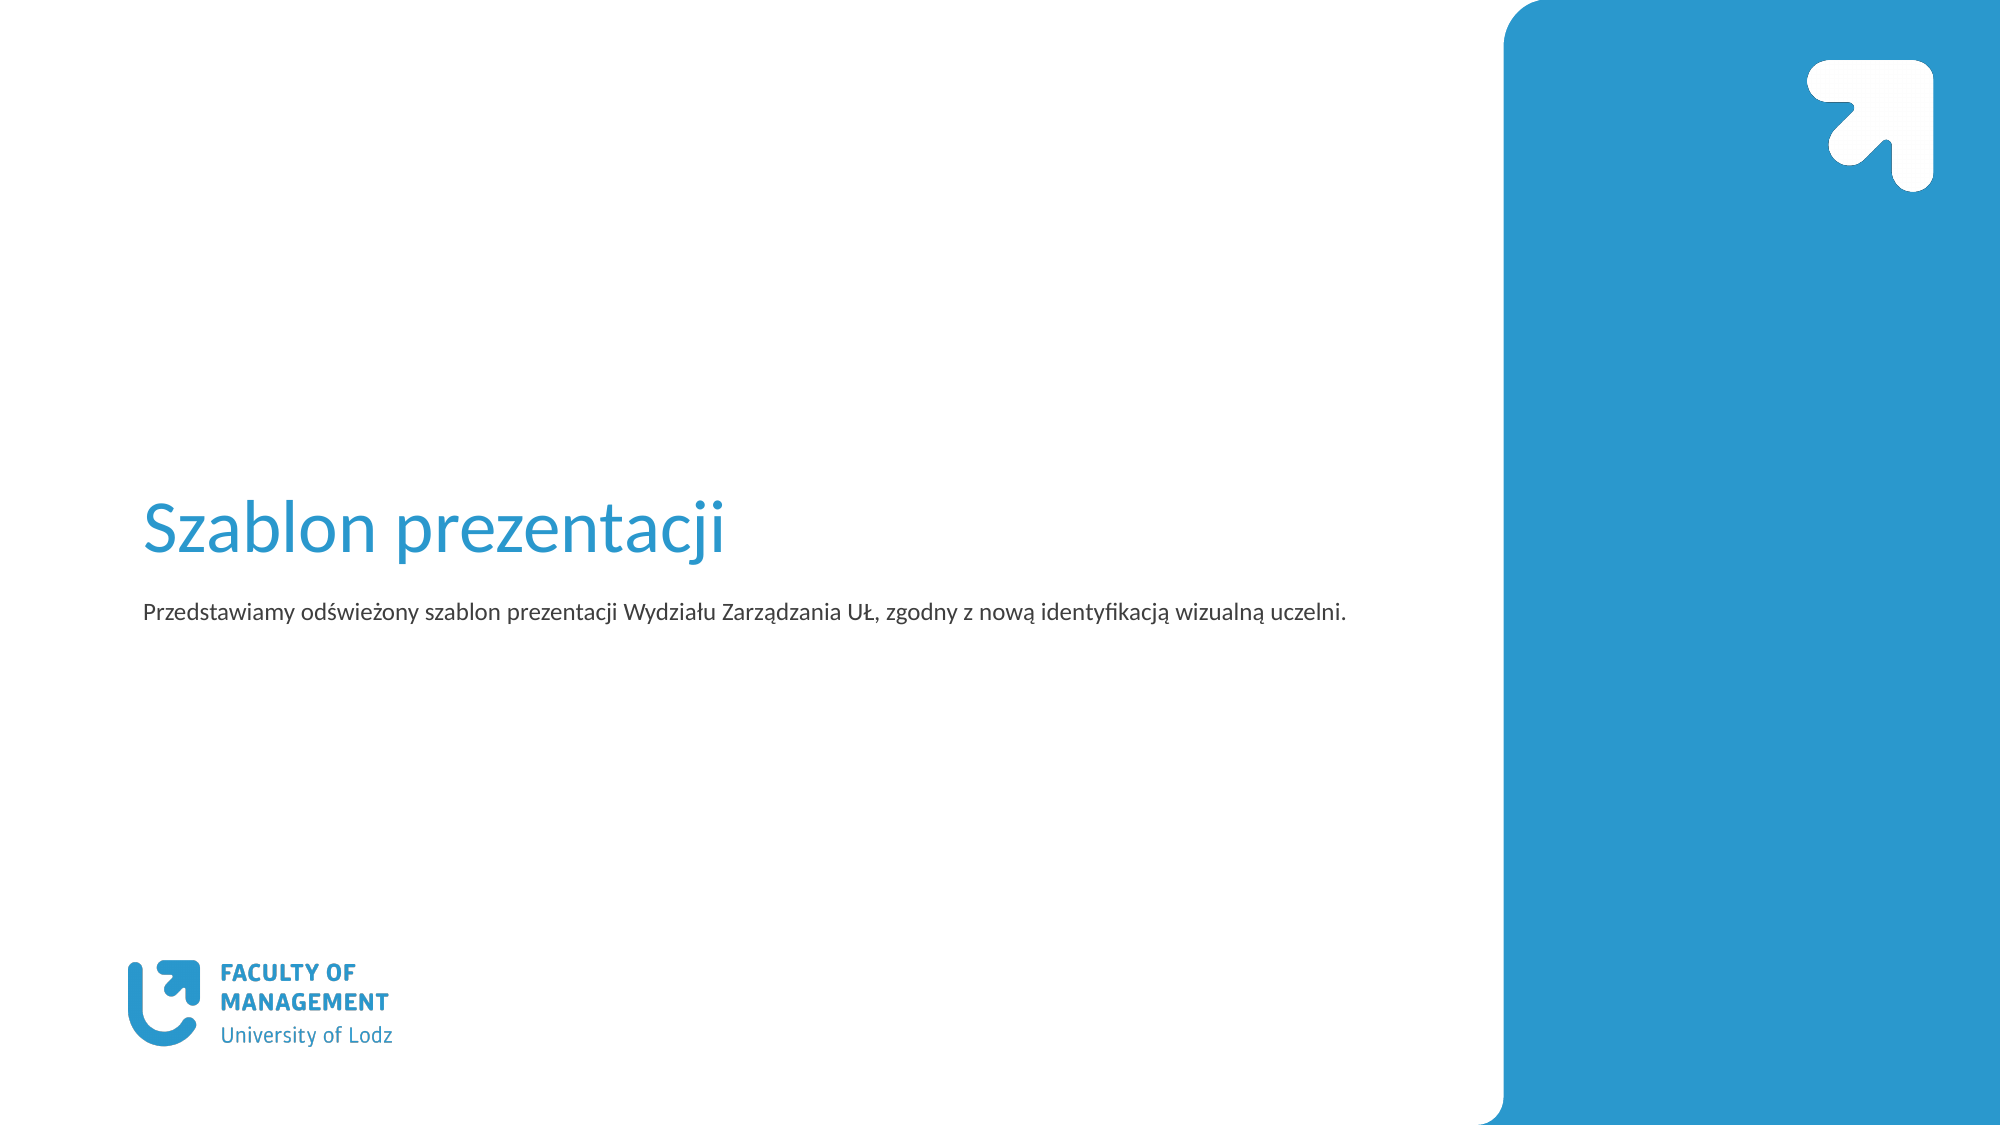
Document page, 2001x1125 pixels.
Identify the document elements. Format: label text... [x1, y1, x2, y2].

picture [128, 960, 392, 1047]
picture [1807, 60, 1934, 192]
subtitle Przedstawiamy odświeżony szablon prezentacji Wydziału Zarządzania UŁ, zgodny z nową identyfikacją wizualną uczelni. [128, 590, 1449, 863]
title Szablon prezentacji [128, 184, 1449, 576]
